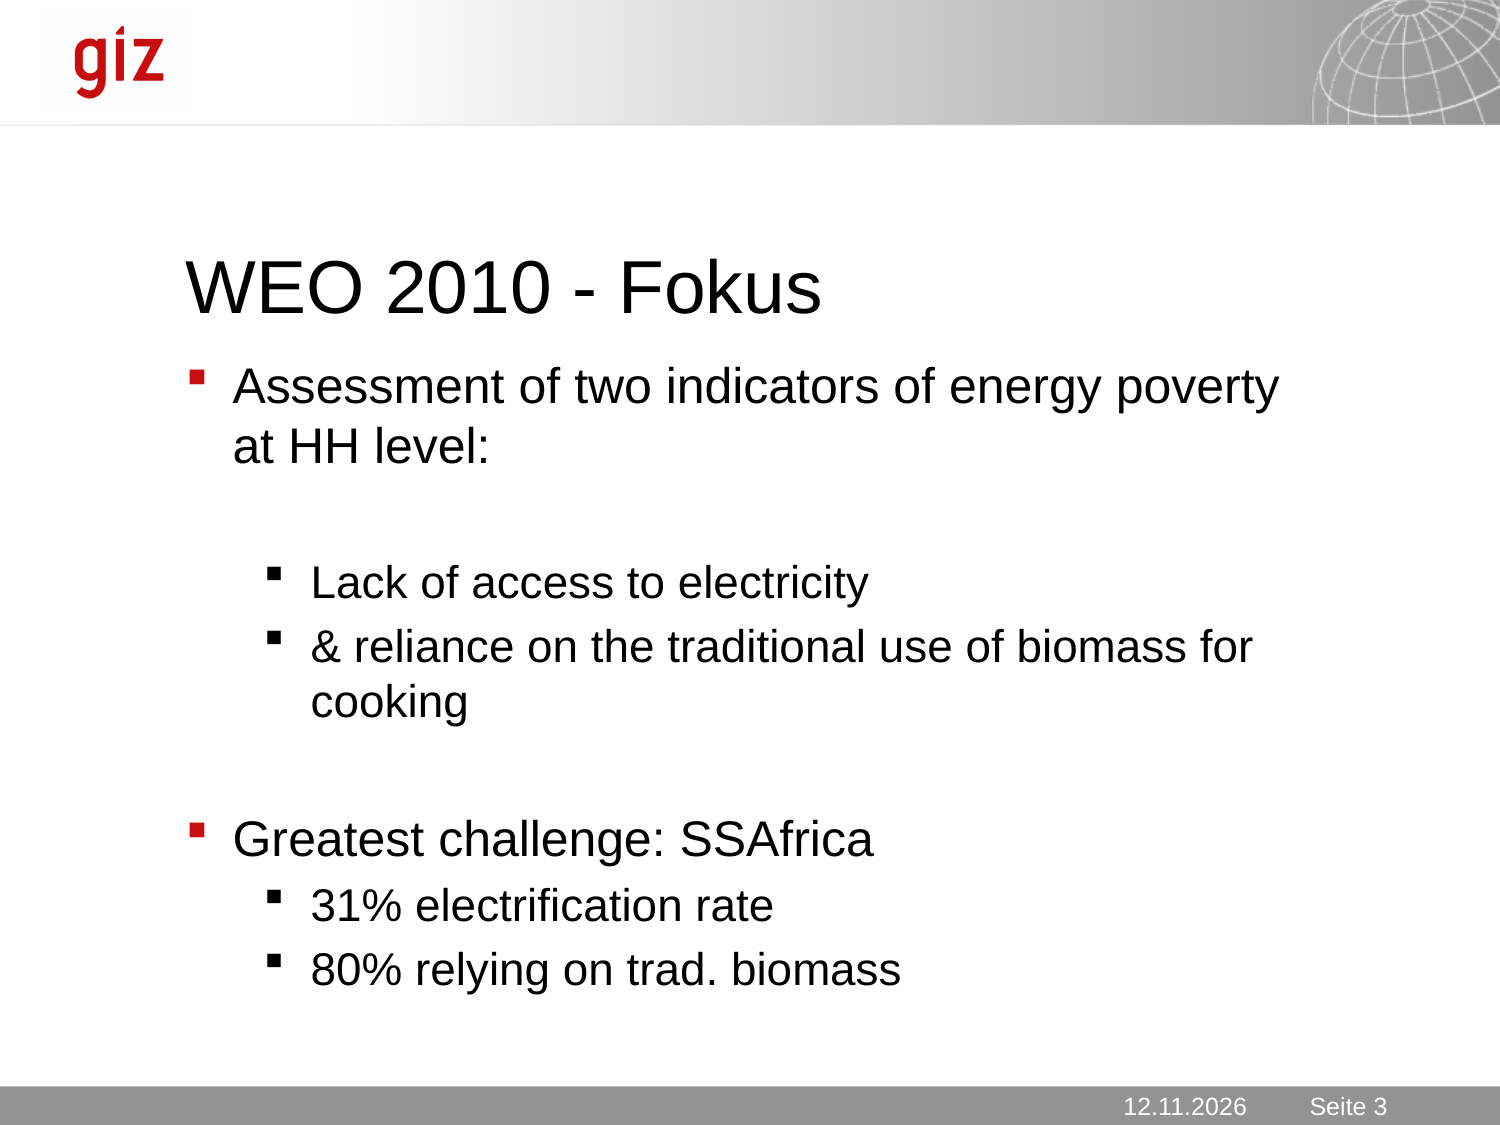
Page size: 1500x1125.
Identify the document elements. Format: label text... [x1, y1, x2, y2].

list Assessment of two indicators of energy poverty at HH level: Lack of access to electricity & reliance on the traditional use of biomass for cooking Greatest challenge: SSAfrica 31% electrification rate 80% relying on trad. biomass [170, 345, 1325, 1021]
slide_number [1108, 1082, 1322, 1125]
picture [45, 12, 193, 111]
picture [1311, 0, 1500, 125]
title WEO 2010 - Fokus [170, 231, 1325, 334]
